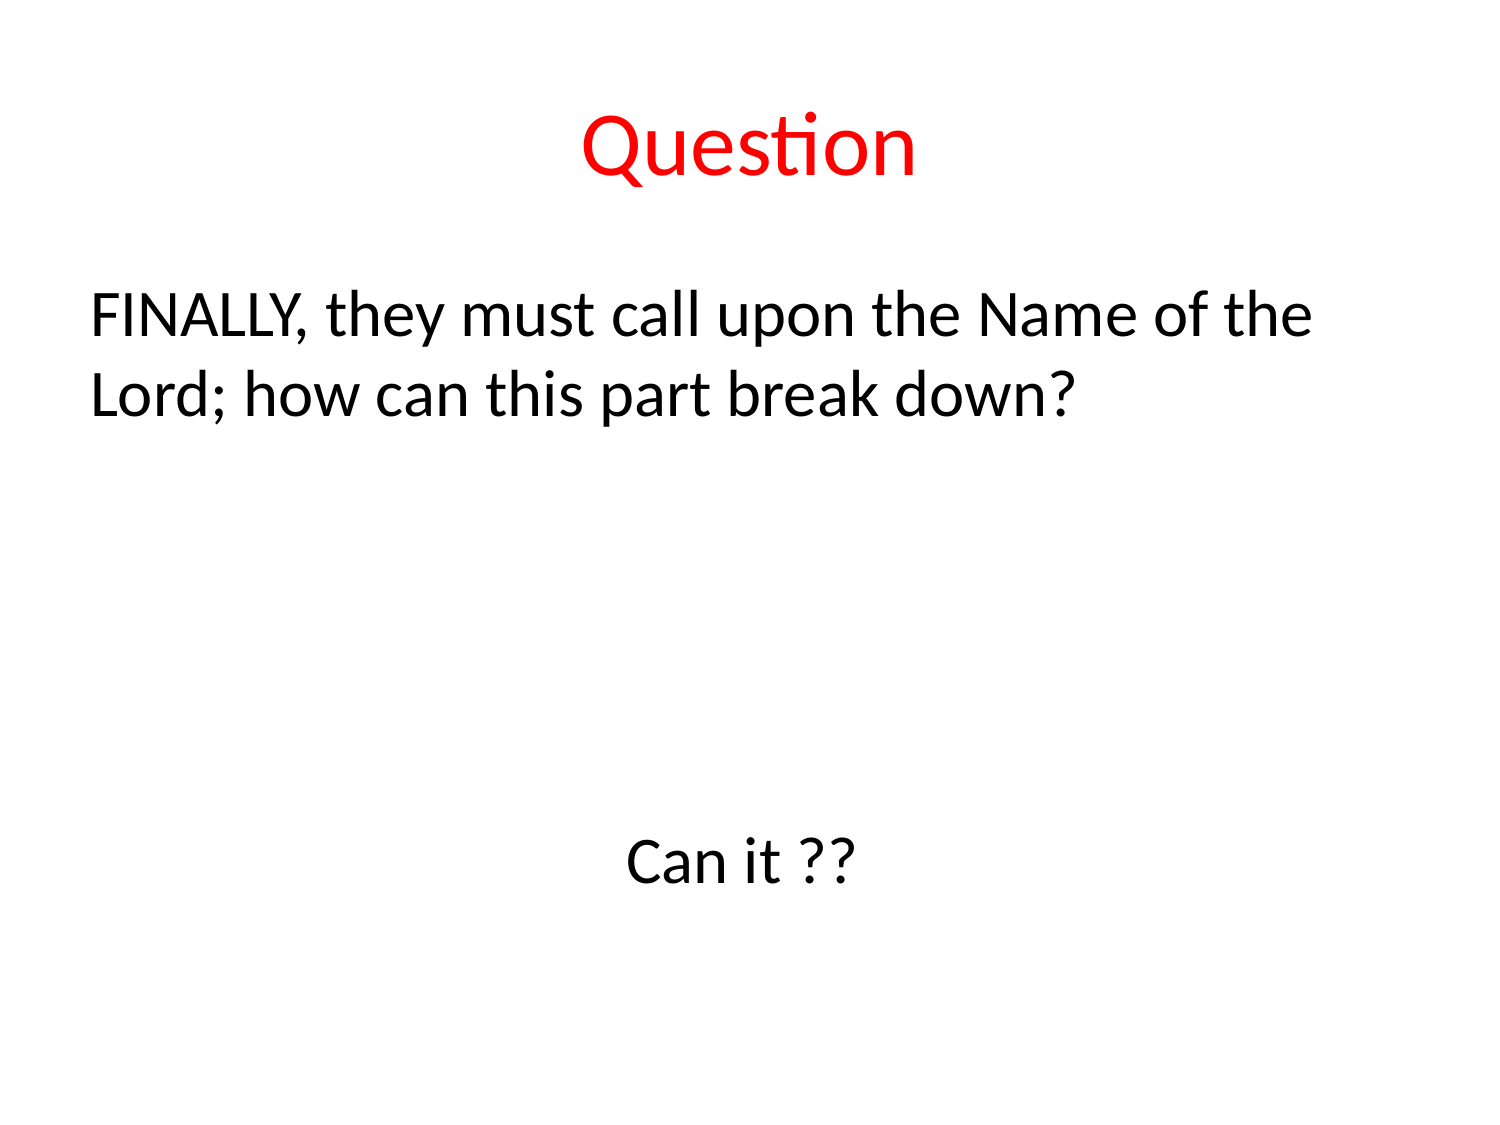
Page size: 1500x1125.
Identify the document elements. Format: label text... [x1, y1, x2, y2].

title Question [75, 45, 1425, 233]
list FINALLY, they must call upon the Name of the Lord; how can this part break down? Can it ?? [75, 262, 1425, 1005]
